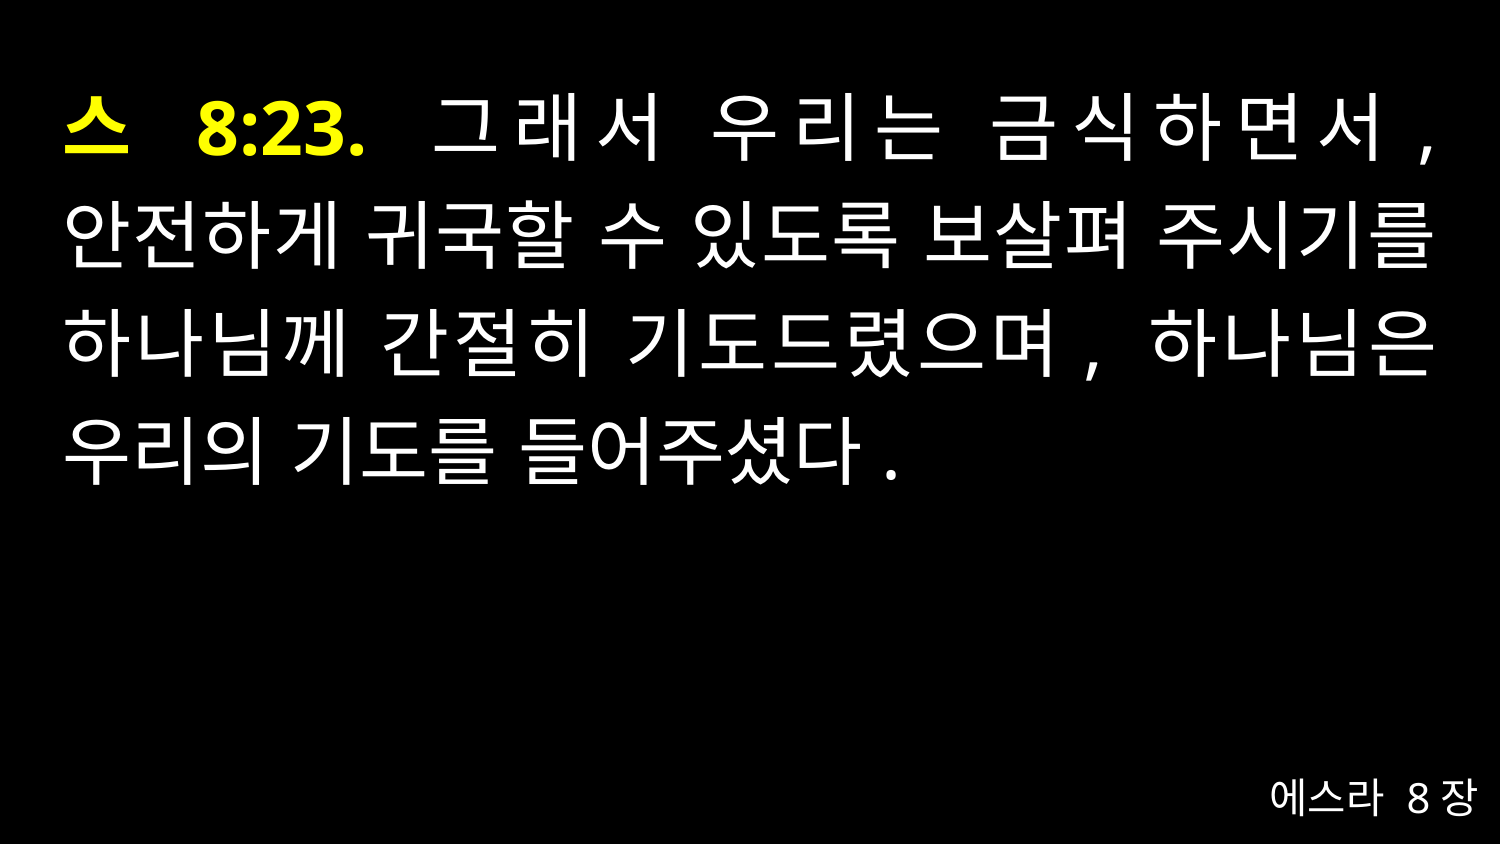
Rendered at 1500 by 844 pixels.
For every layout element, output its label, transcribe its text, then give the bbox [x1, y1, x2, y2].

title 스 8:23. 그래서 우리는 금식하면서, 안전하게 귀국할 수 있도록 보살펴 주시기를 하나님께 간절히 기도드렸으며, 하나님은 우리의 기도를 들어주셨다. [0, 0, 1500, 844]
subtitle 에스라 8장 [916, 770, 1500, 844]
